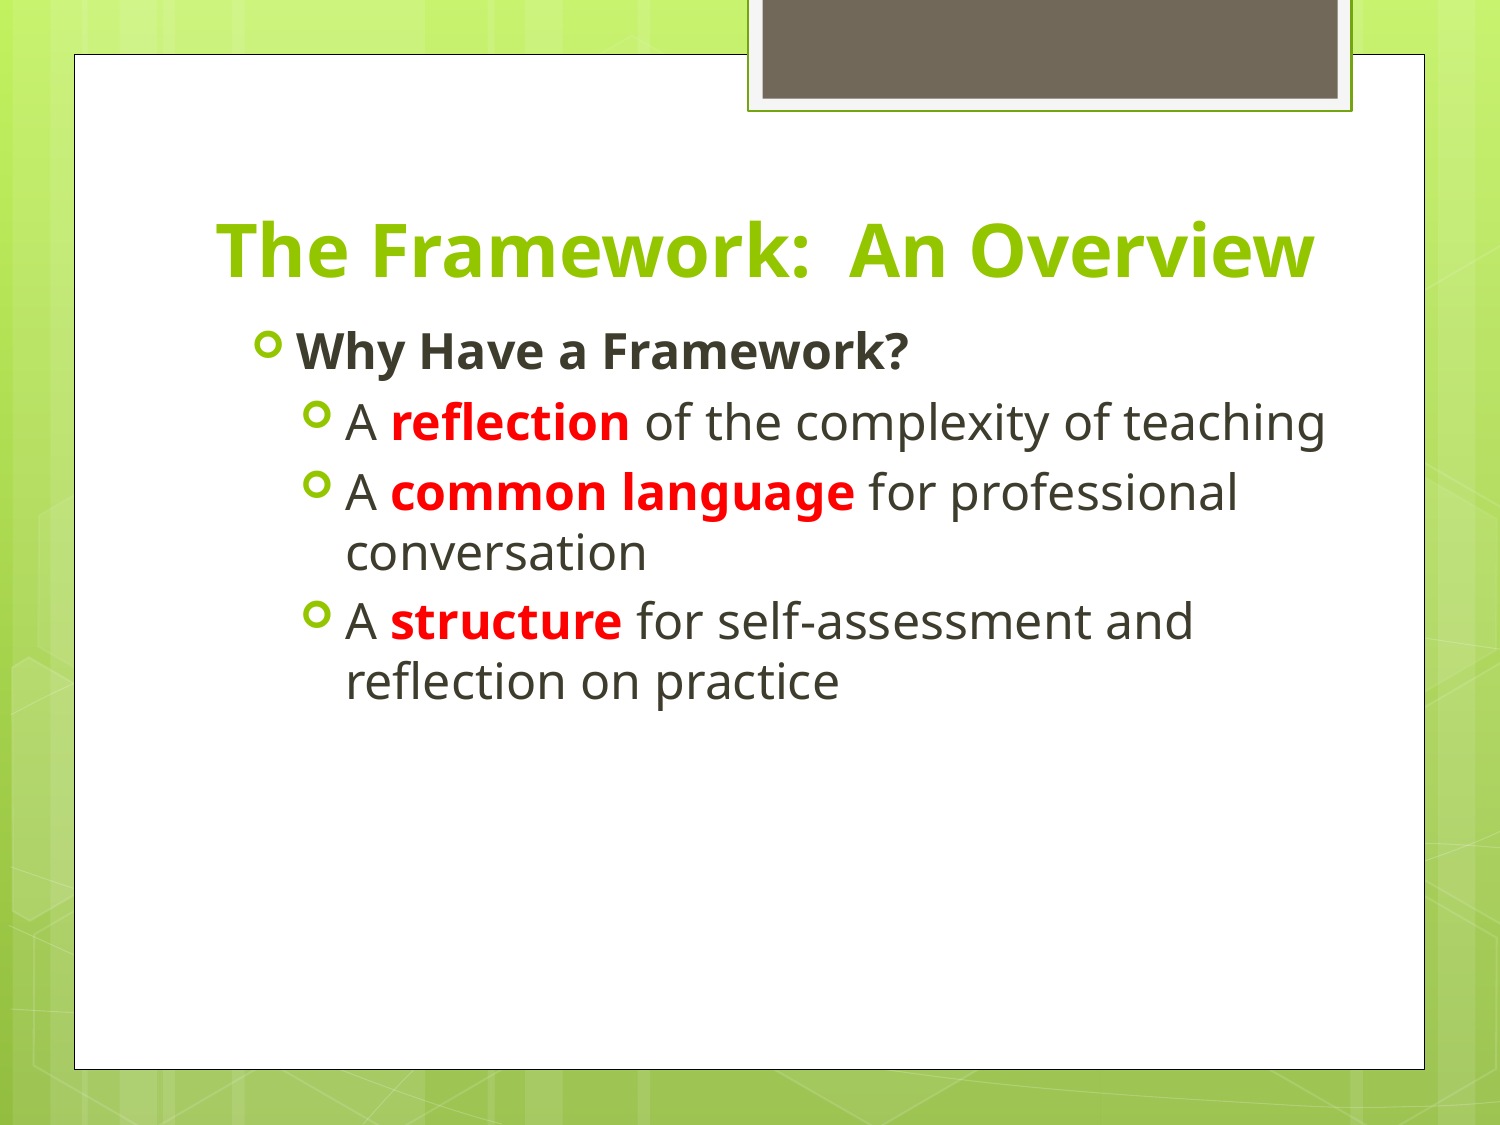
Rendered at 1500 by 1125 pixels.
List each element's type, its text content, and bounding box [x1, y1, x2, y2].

title The Framework: An Overview [200, 112, 1353, 300]
list Why Have a Framework? A reflection of the complexity of teaching A common language for professional conversation A structure for self-assessment and reflection on practice [225, 312, 1363, 1038]
